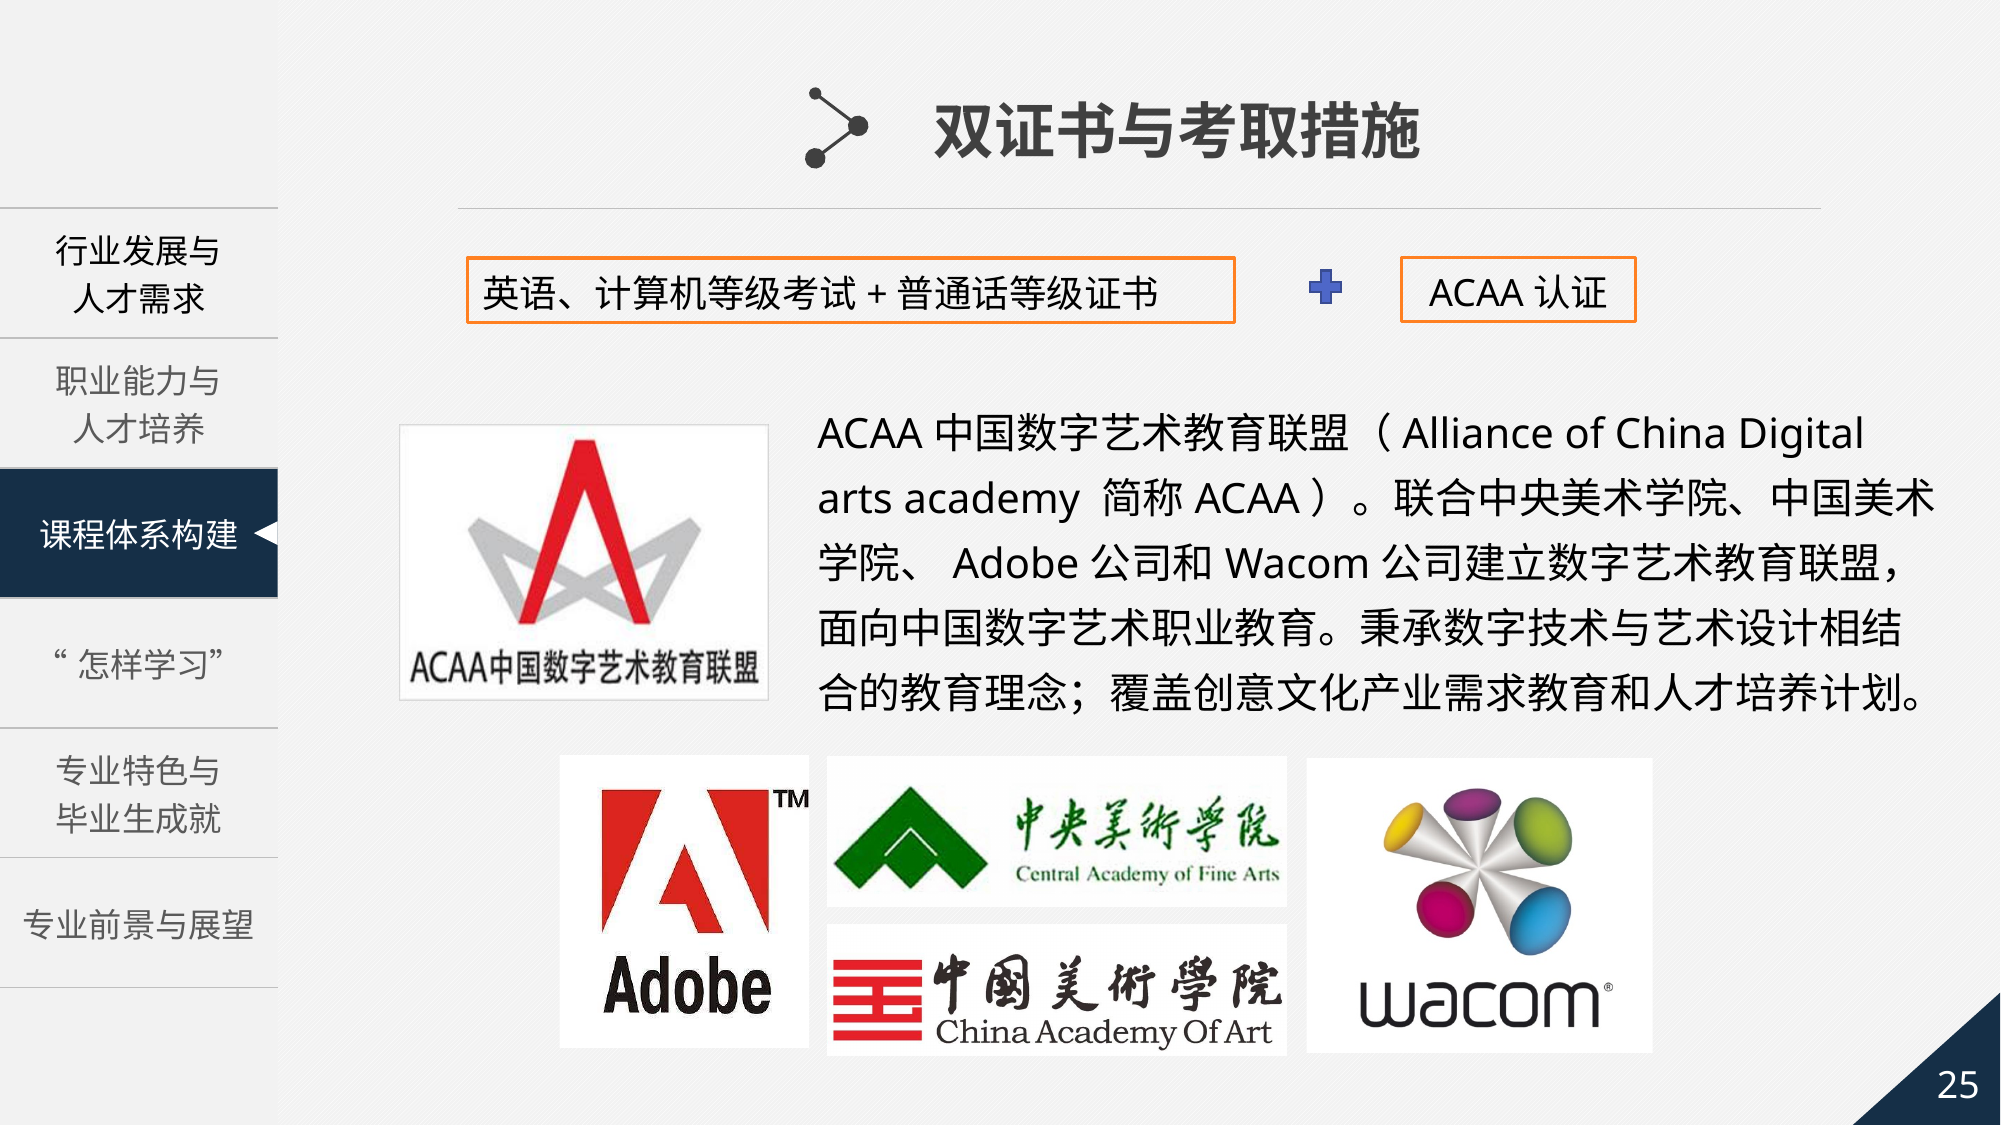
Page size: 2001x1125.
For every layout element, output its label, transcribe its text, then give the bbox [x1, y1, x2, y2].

picture [1306, 758, 1653, 1053]
picture [826, 756, 1287, 907]
text_box ACAA认证 [1401, 257, 1636, 322]
picture [399, 424, 769, 701]
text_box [815, 93, 859, 159]
picture [559, 755, 810, 1048]
text_box 双证书与考取措施 [918, 84, 1437, 173]
picture [827, 924, 1288, 1056]
text_box [1309, 269, 1342, 304]
text_box ACAA中国数字艺术教育联盟（Alliance of China Digital arts academy 简称ACAA）。联合中央美术学院、中国美术学院、Adobe公司和Wacom公司建立数字艺术教育联盟，面向中国数字艺术职业教育。秉承数字技术与艺术设计相结合的教育理念；覆盖创意文化产业需求教育和人才培养计划。 [802, 384, 1956, 725]
text_box 英语、计算机等级考试+普通话等级证书 [467, 257, 1235, 323]
